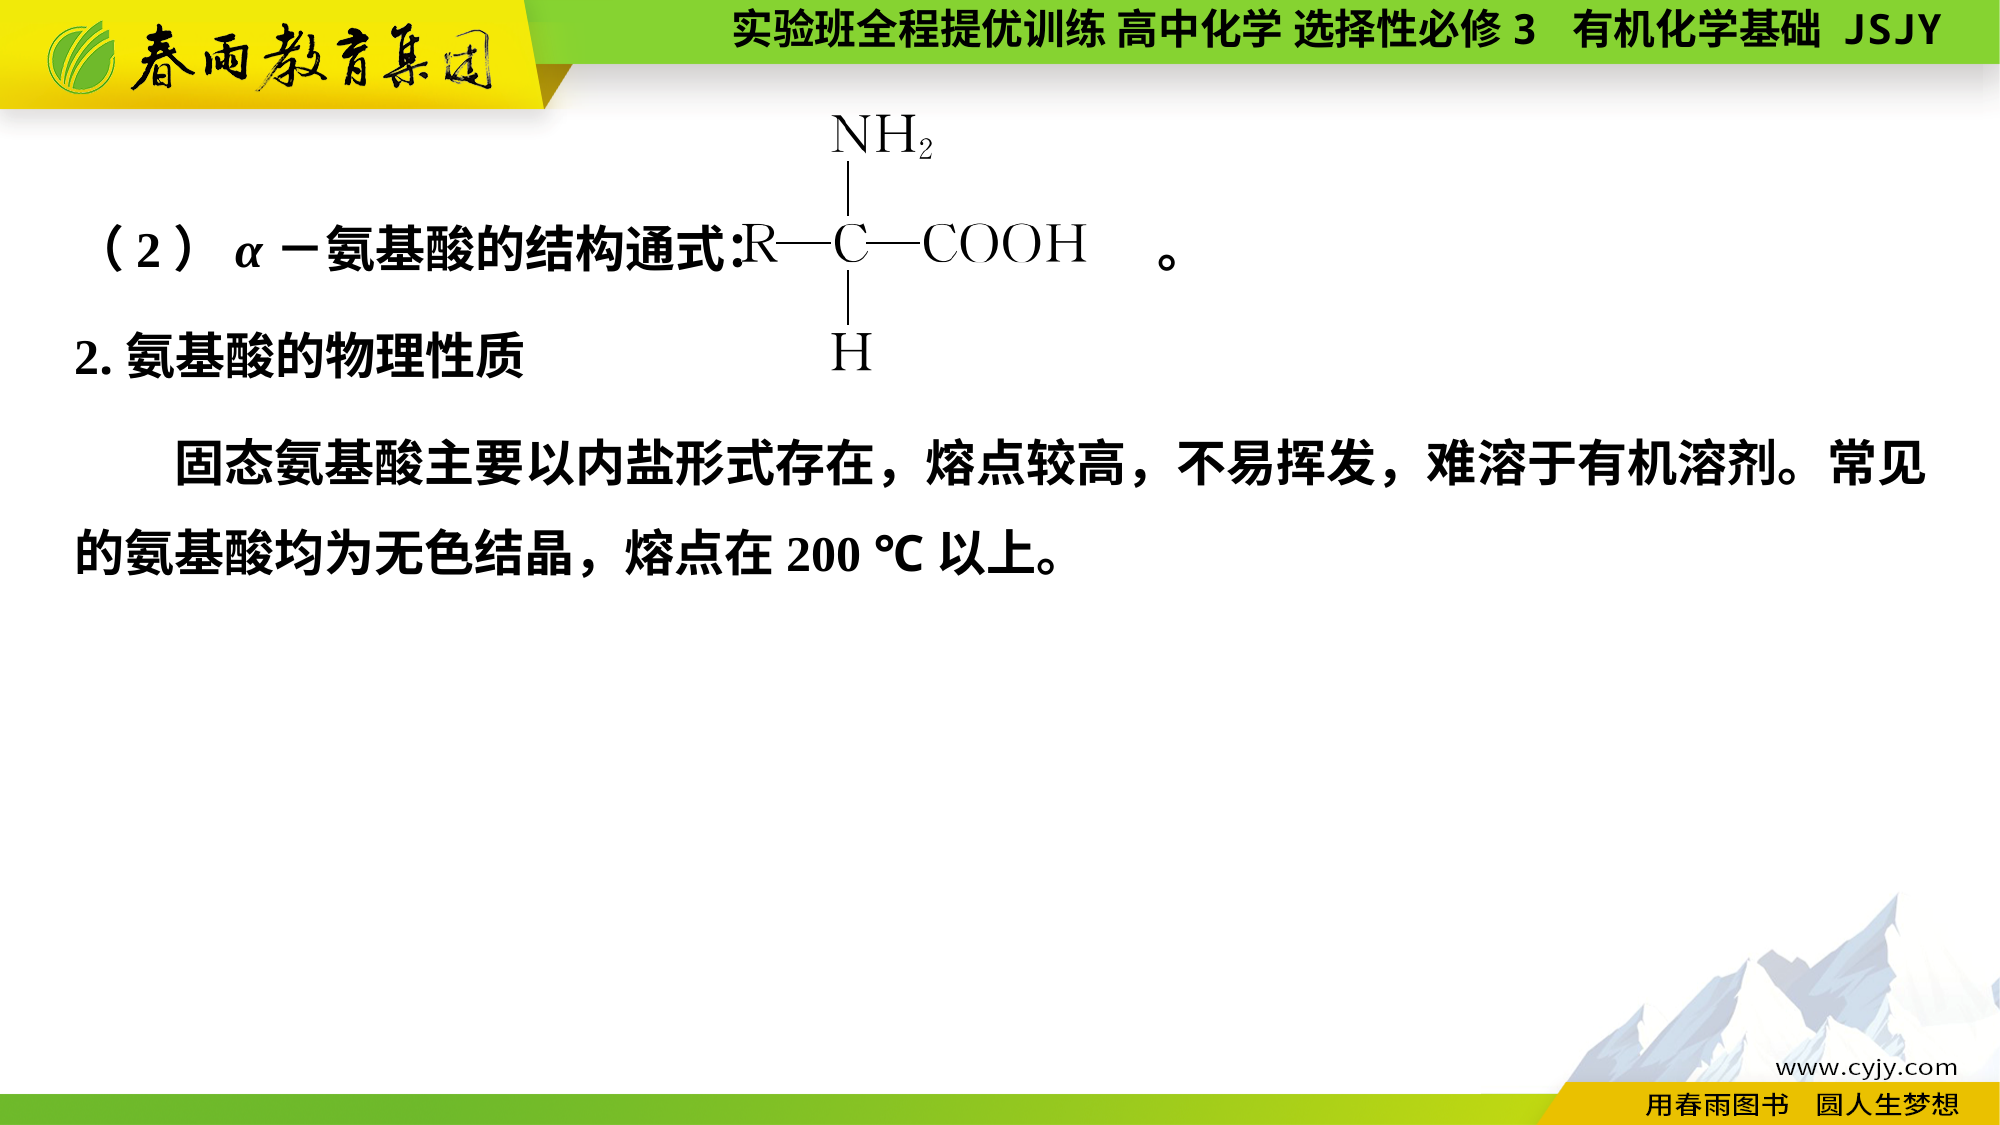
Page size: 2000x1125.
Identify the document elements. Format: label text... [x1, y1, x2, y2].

list （2）α－氨基酸的结构通式： 。 2.氨基酸的物理性质 固态氨基酸主要以内盐形式存在，熔点较高，不易挥发，难溶于有机溶剂。常见的氨基酸均为无色结晶，熔点在200 ℃以上。 [59, 180, 1944, 593]
picture [0, 0, 2000, 1125]
